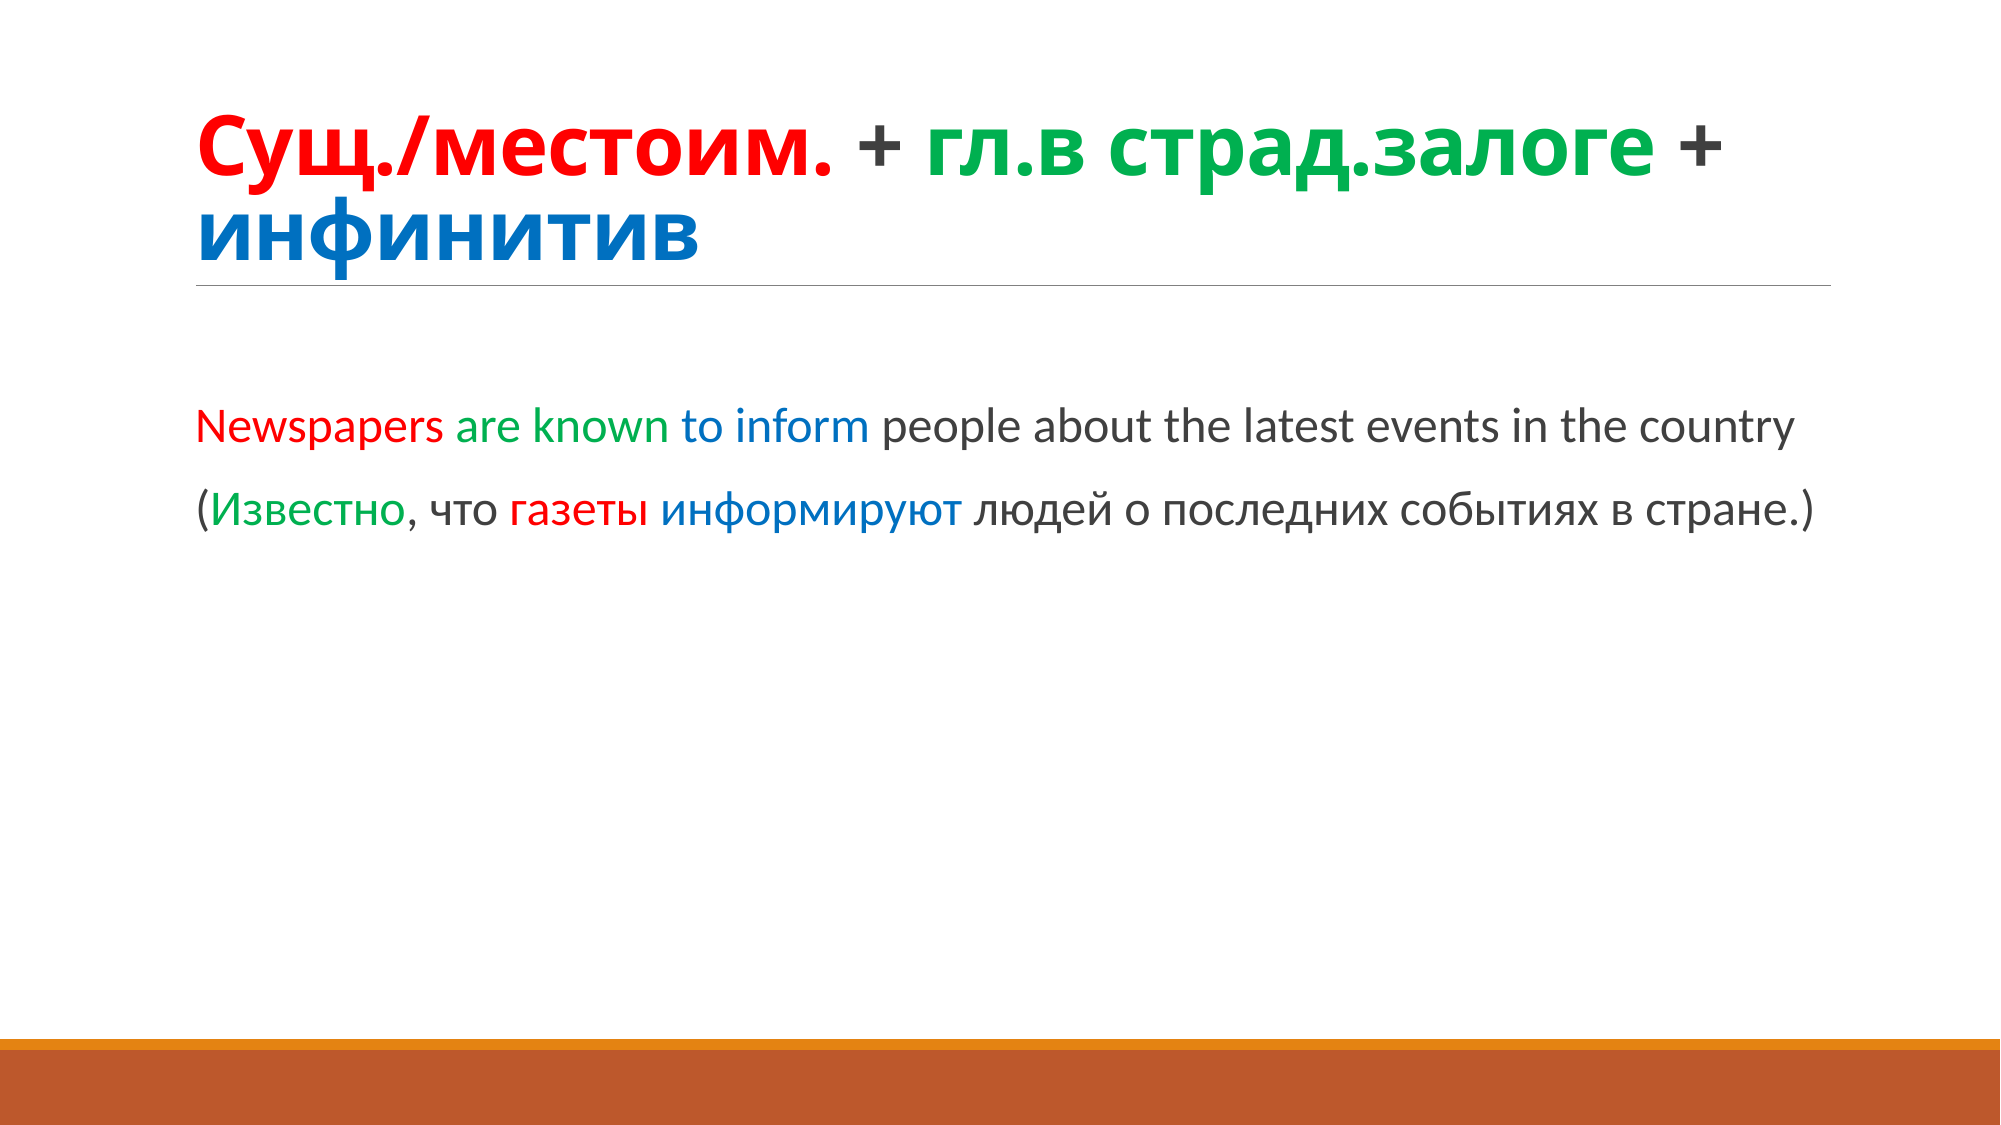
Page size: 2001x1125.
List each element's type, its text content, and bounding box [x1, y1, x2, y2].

title Сущ./местоим. + гл.в страд.залоге + инфинитив [180, 47, 1830, 285]
list Newspapers are known to inform people about the latest events in the country (Известно, что газеты информируют людей о последних событиях в стране.) [180, 302, 1830, 963]
